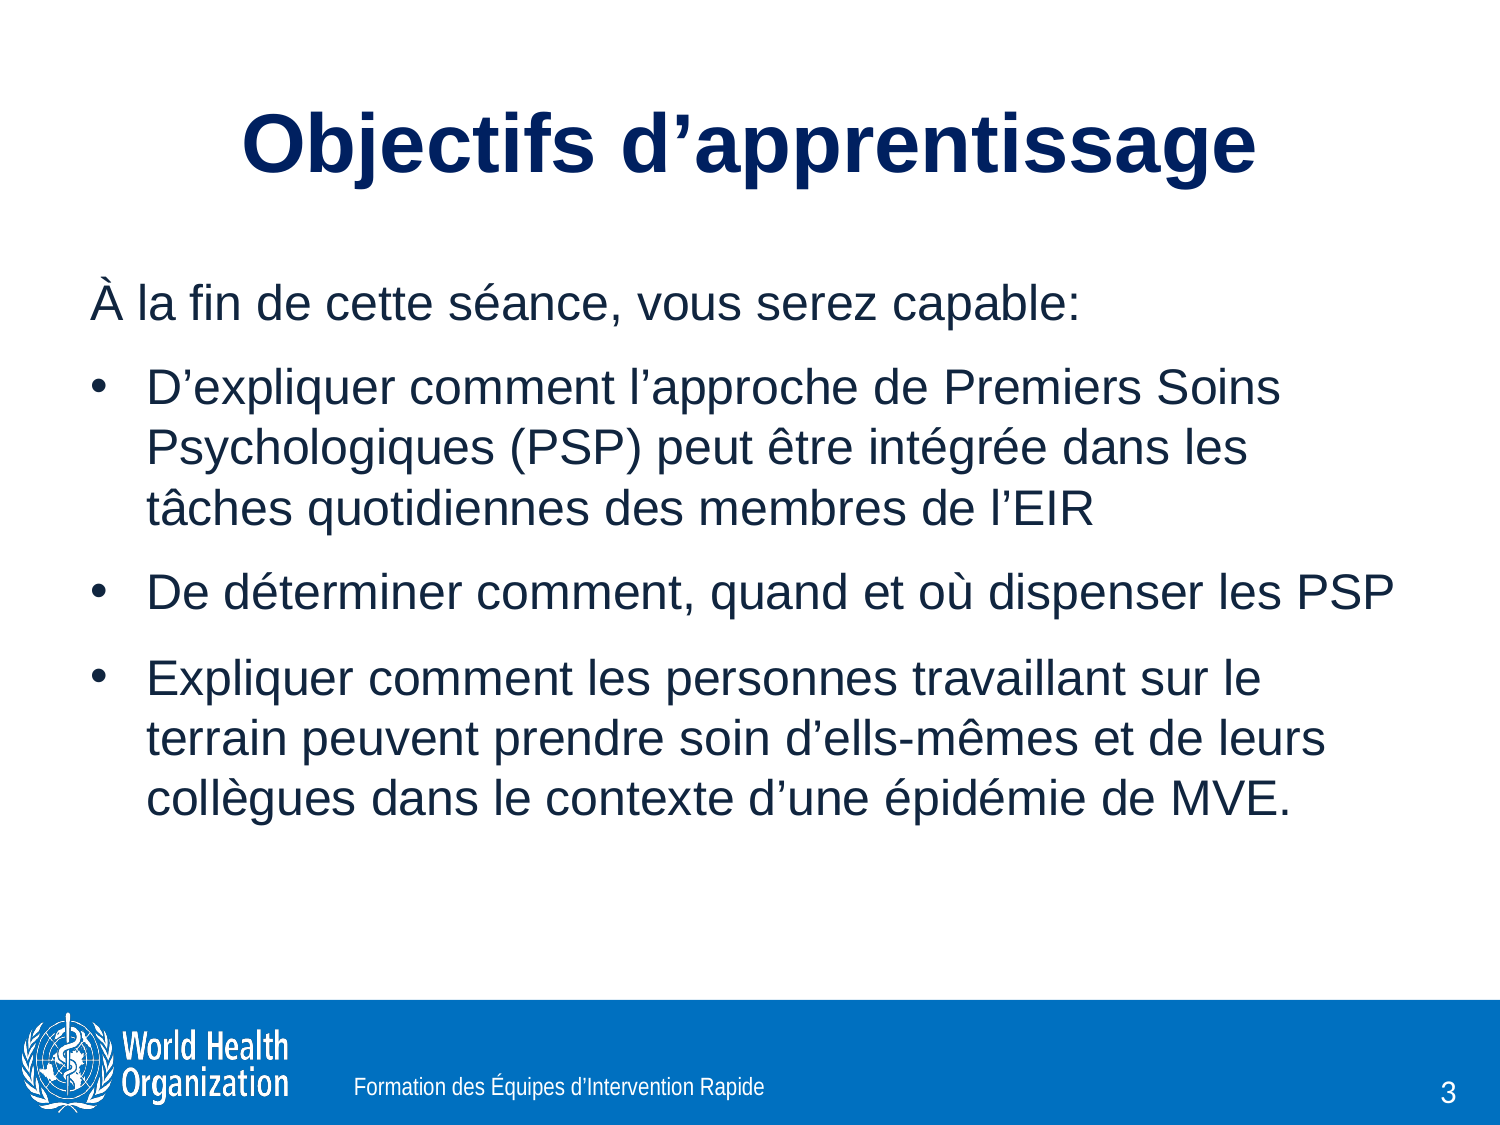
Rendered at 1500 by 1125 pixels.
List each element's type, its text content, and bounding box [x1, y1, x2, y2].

title Objectifs d’apprentissage [75, 45, 1425, 233]
picture [21, 1012, 288, 1113]
list À la fin de cette séance, vous serez capable: D’expliquer comment l’approche de Premiers Soins Psychologiques (PSP) peut être intégrée dans les tâches quotidiennes des membres de l’EIR De déterminer comment, quand et où dispenser les PSP Expliquer comment les personnes travaillant sur le terrain peuvent prendre soin d’ells-mêmes et de leurs collègues dans le contexte d’une épidémie de MVE. [75, 262, 1425, 1005]
